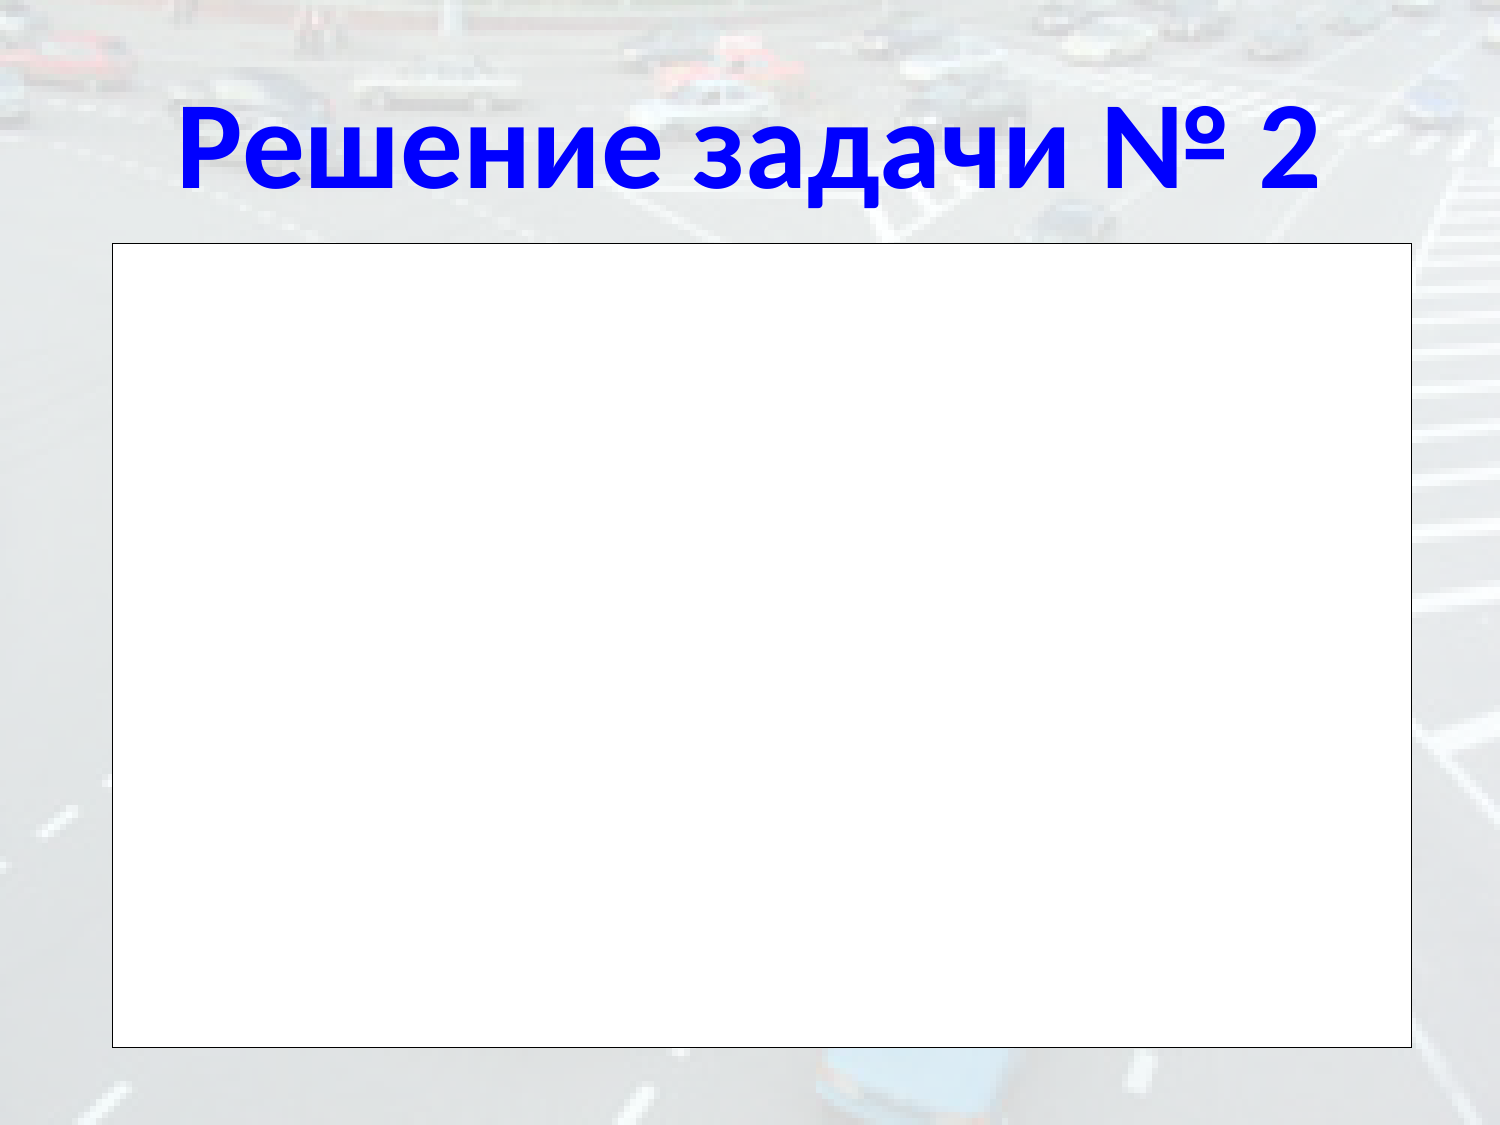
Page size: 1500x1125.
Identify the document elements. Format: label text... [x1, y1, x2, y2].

title Решение задачи № 2 [74, 44, 1426, 233]
